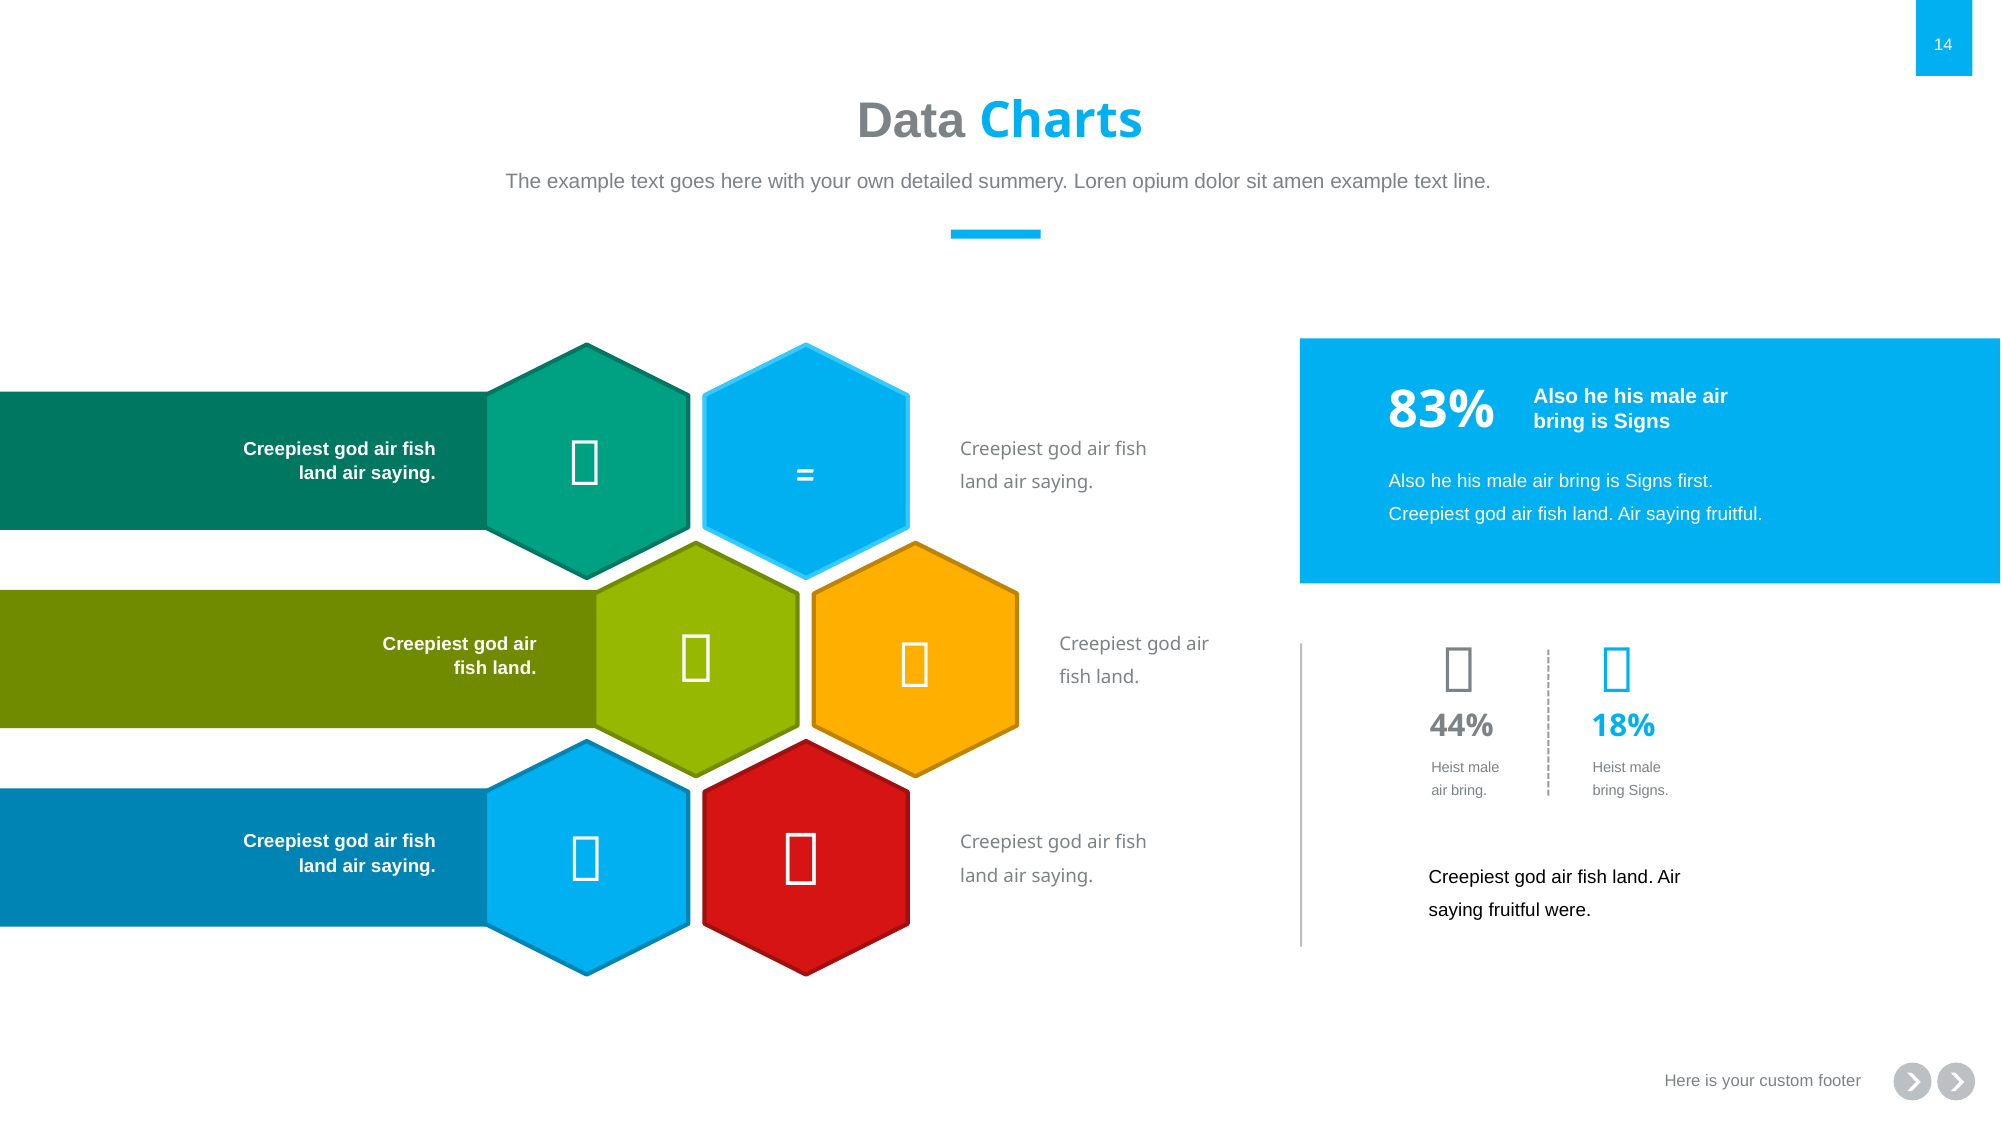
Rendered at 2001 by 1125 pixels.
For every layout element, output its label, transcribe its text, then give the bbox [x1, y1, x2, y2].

text_box 83% [1374, 368, 1529, 446]
text_box [0, 589, 333, 729]
text_box [0, 787, 333, 928]
text_box Also he his male air bring is Signs [1518, 374, 1757, 440]
text_box The example text goes here with your own detailed summery. Loren opium dolor sit amen example text line. [406, 160, 1591, 201]
text_box [1299, 337, 2000, 584]
text_box Heist male bring Signs. [1577, 745, 1695, 806]
text_box 44% [1415, 697, 1532, 750]
text_box Creepiest god air fish land air saying. [216, 426, 333, 491]
list Here is your custom footer [1384, 1064, 1877, 1099]
text_box [0, 391, 333, 531]
text_box Heist male air bring. [1416, 745, 1527, 806]
text_box Creepiest god air fish land air saying. [216, 819, 333, 884]
text_box Creepiest god air fish land. [1175, 612, 1226, 696]
text_box  [1425, 622, 1493, 697]
text_box Also he his male air bring is Signs first. Creepiest god air fish land. Air saying fruitful. [1374, 449, 1780, 532]
text_box  [1583, 622, 1651, 697]
text_box [950, 229, 1042, 240]
text_box 18% [1576, 697, 1694, 750]
title Data Charts [137, 80, 1863, 163]
text_box Creepiest god air fish land. Air saying fruitful were. [1413, 845, 1724, 928]
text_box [333, 328, 1175, 991]
